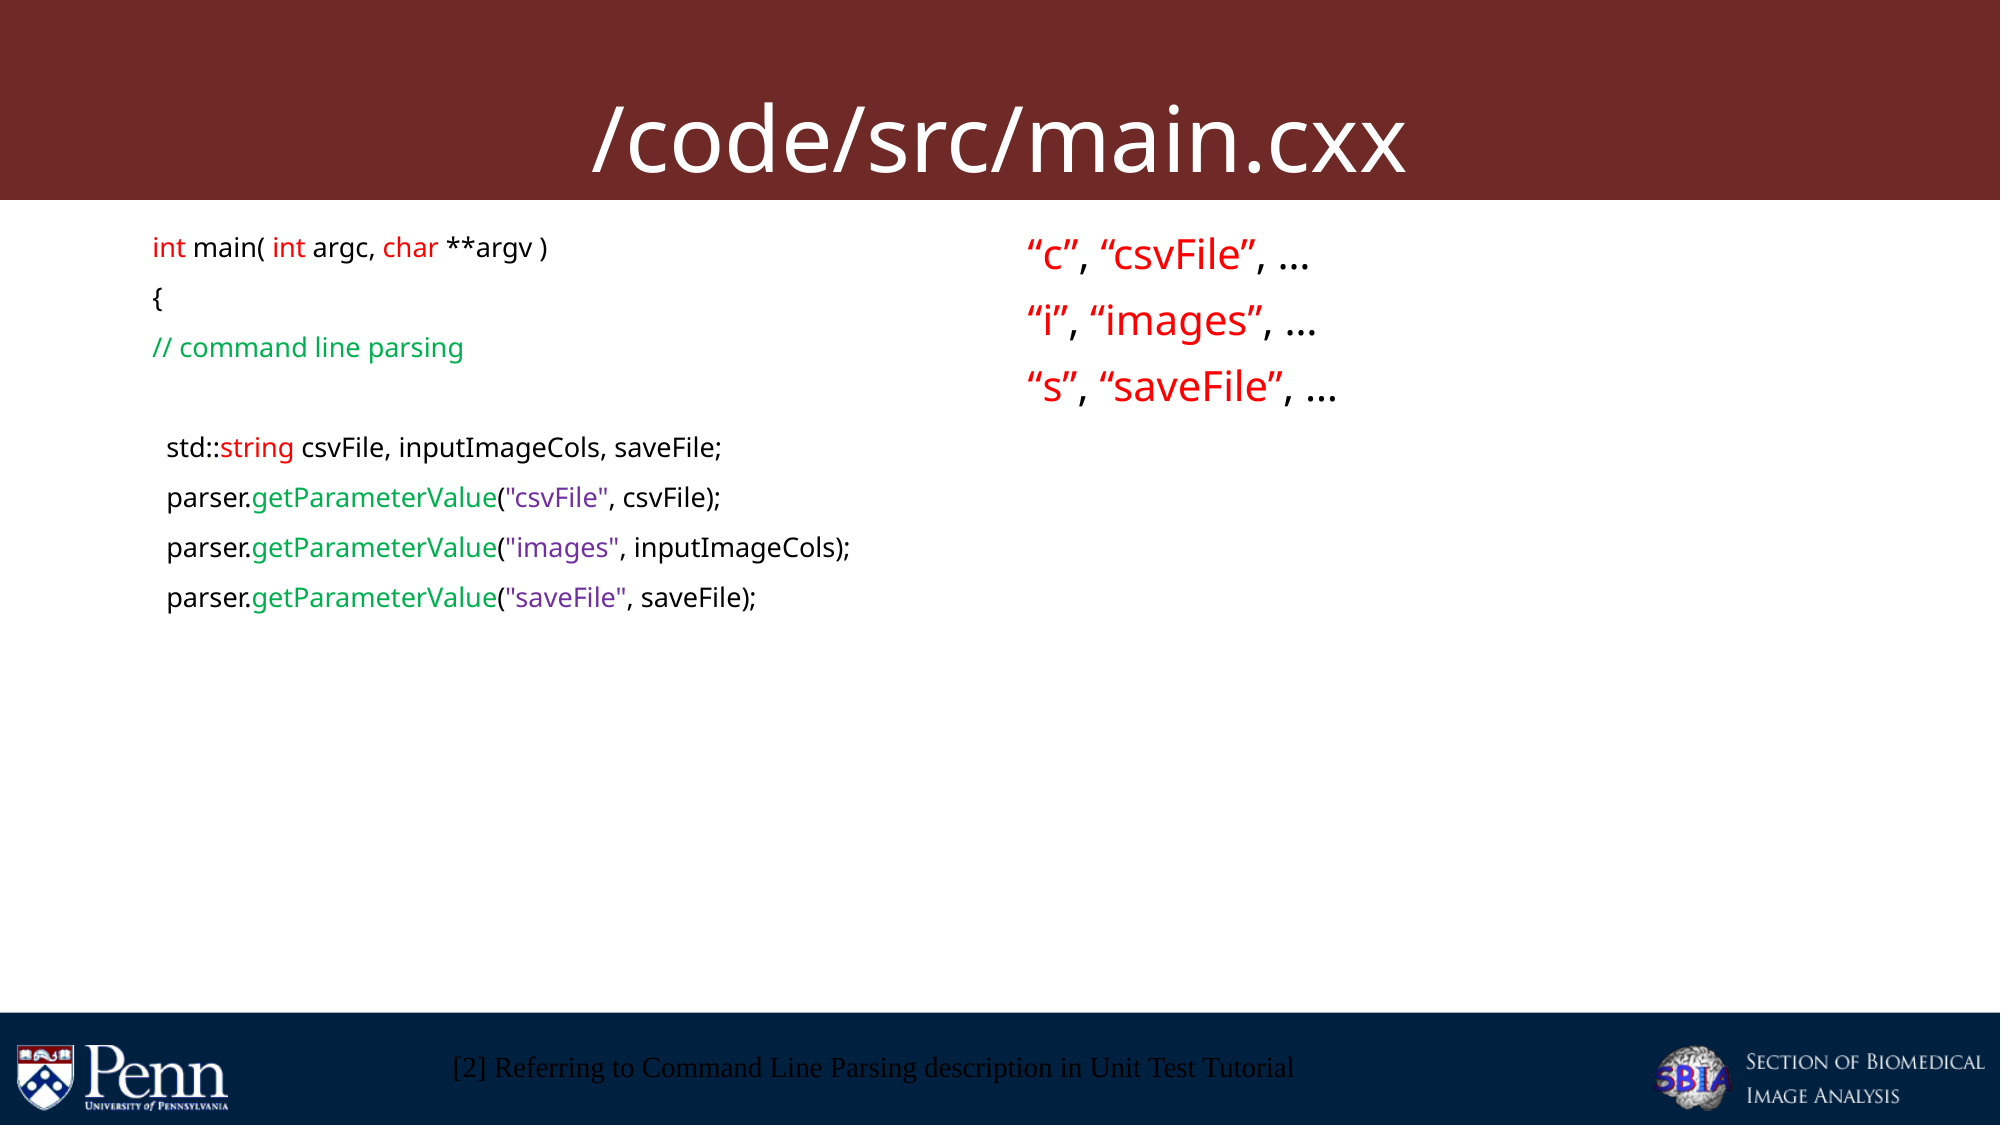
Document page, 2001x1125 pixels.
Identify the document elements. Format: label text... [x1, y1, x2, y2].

footer [2] Referring to Command Line Parsing description in Unit Test Tutorial [262, 1035, 1485, 1096]
picture [17, 1045, 228, 1111]
title /code/src/main.cxx [137, 0, 1863, 200]
list “c”, “csvFile”, … “i”, “images”, … “s”, “saveFile”, … [1012, 226, 1863, 987]
picture [1652, 1044, 1985, 1112]
list int main( int argc, char **argv ) { // command line parsing std::string csvFile, inputImageCols, saveFile; parser.getParameterValue("csvFile", csvFile); parser.getParameterValue("images", inputImageCols); parser.getParameterValue("saveFile", saveFile); [137, 226, 985, 987]
